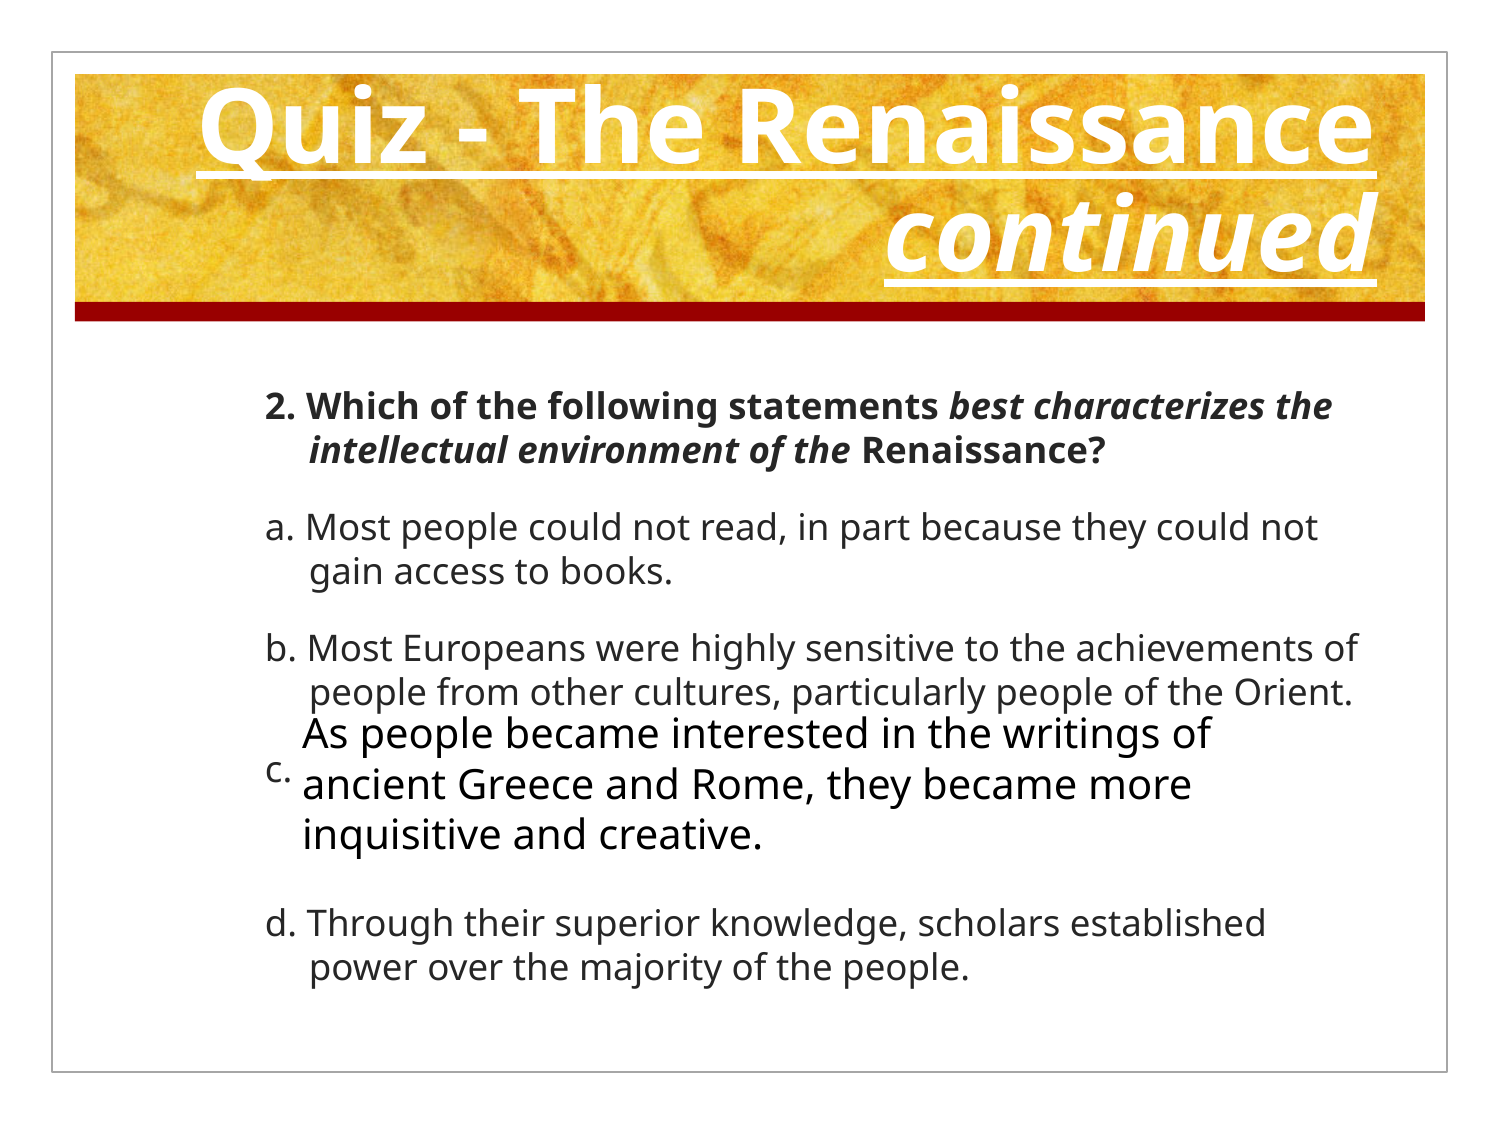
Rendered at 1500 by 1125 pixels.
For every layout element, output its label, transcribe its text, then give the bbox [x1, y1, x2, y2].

list 2. Which of the following statements best characterizes the intellectual environment of the Renaissance? a. Most people could not read, in part because they could not gain access to books. b. Most Europeans were highly sensitive to the achievements of people from other cultures, particularly people of the Orient. c. d. Through their superior knowledge, scholars established power over the majority of the people. [249, 375, 1392, 1005]
picture [75, 74, 1425, 301]
text_box As people became interested in the writings of ancient Greece and Rome, they became more inquisitive and creative. [287, 699, 1380, 865]
title Quiz - The Renaissance continued [108, 74, 1392, 292]
